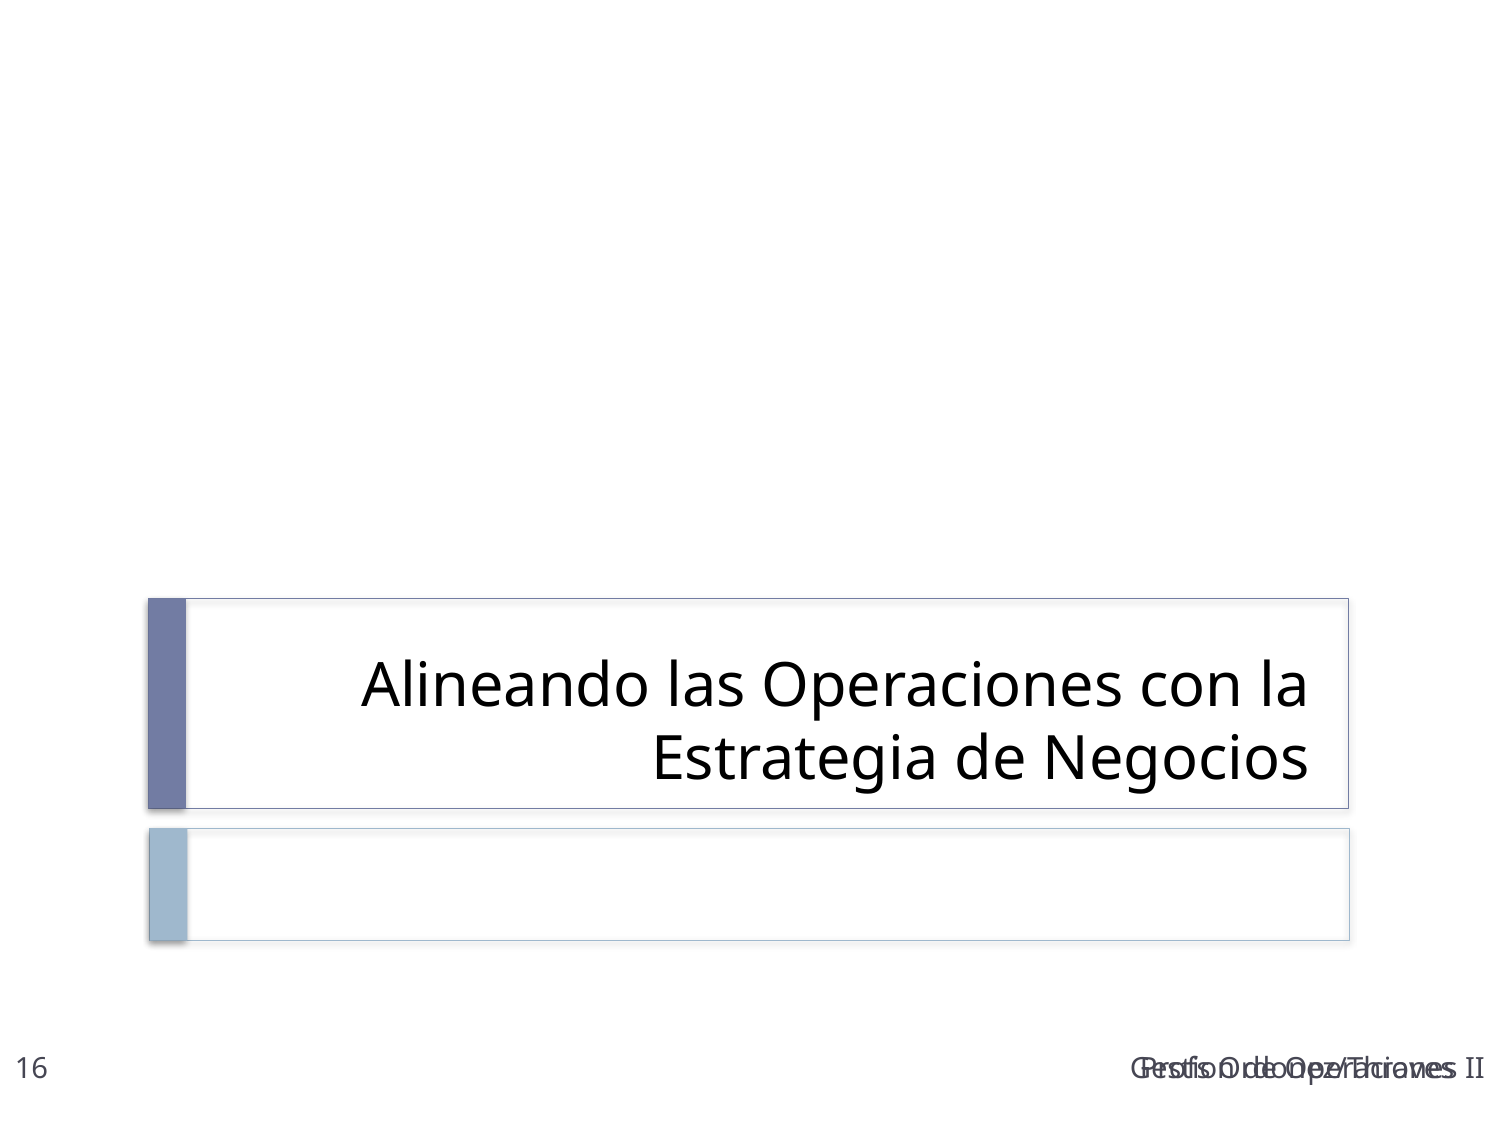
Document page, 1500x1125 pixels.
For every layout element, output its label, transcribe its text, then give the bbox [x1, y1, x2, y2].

title Alineando las Operaciones con la Estrategia de Negocios [200, 637, 1325, 800]
footer Gestion de Operaciones II [929, 1042, 1500, 1103]
slide_number 16 [0, 1042, 200, 1103]
